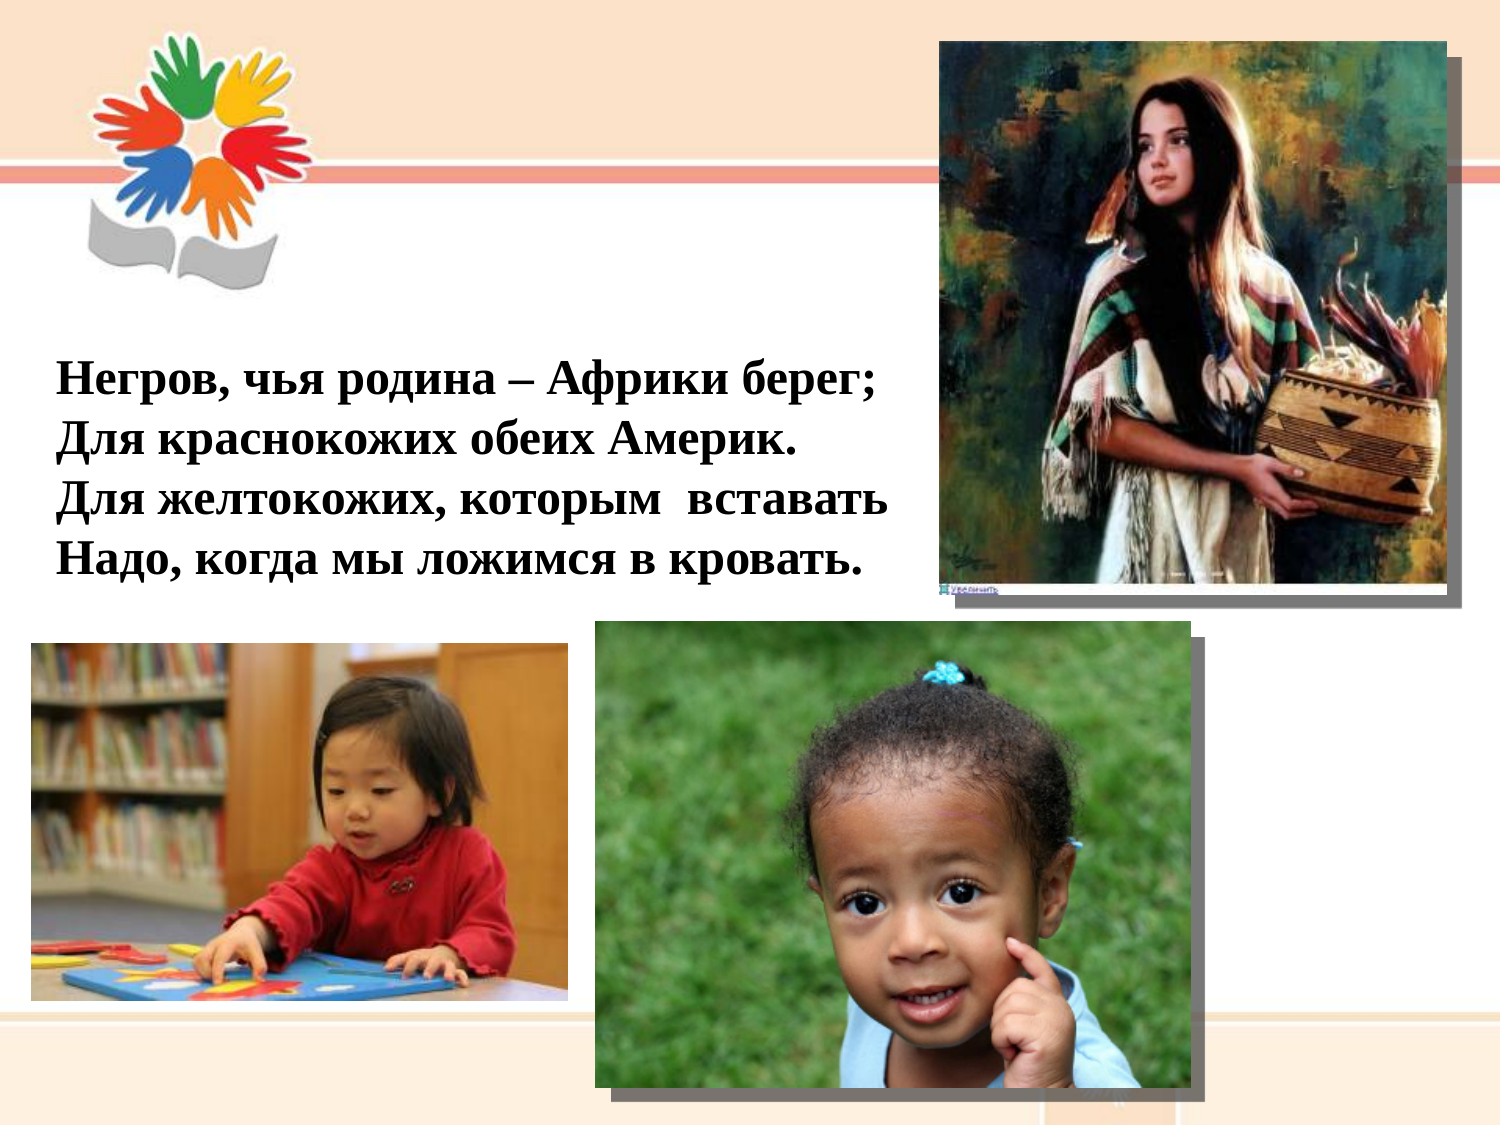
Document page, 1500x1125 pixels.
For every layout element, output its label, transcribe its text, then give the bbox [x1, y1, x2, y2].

text_box Негров, чья родина – Африки берег; Для краснокожих обеих Америк. Для желтокожих, которым вставать Надо, когда мы ложимся в кровать. [41, 336, 933, 592]
picture [0, 0, 1500, 1125]
